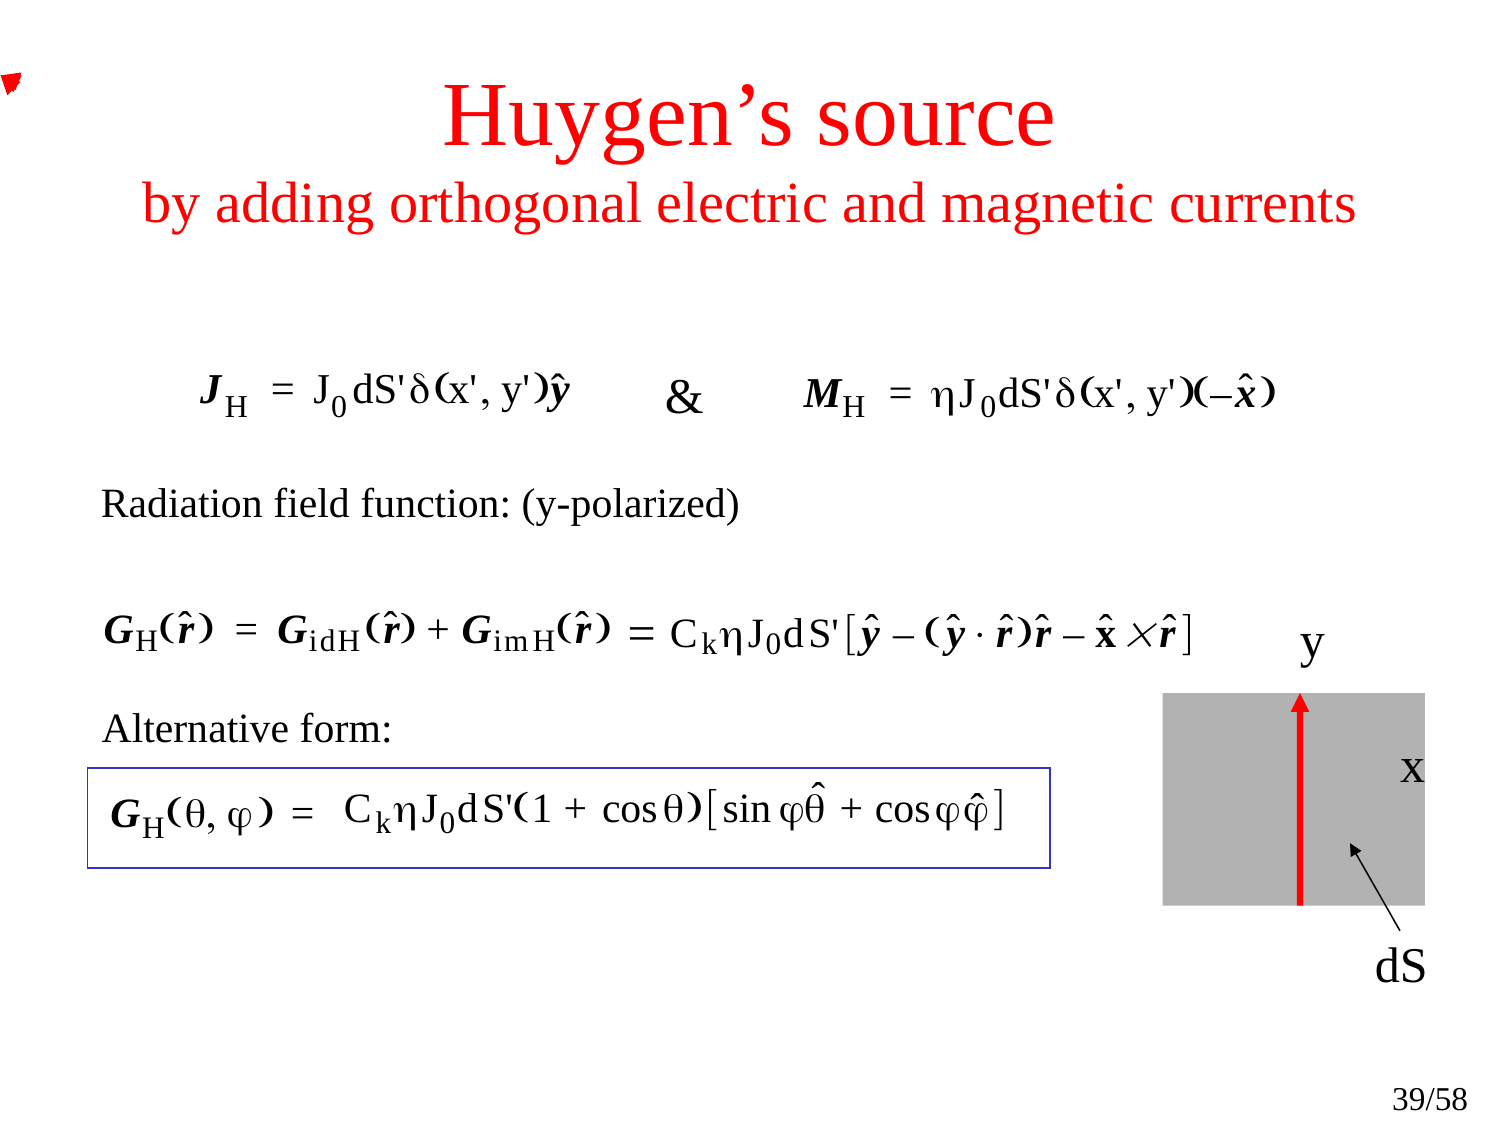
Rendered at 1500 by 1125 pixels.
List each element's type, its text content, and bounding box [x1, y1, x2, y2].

text_box ˆ [178, 598, 192, 649]
text_box + [426, 602, 450, 653]
text_box = [234, 602, 259, 653]
text_box – [893, 605, 915, 656]
text_box – [1063, 605, 1085, 656]
text_box Alternative form: [86, 693, 408, 758]
picture [799, 367, 1285, 429]
text_box x [1385, 724, 1440, 800]
text_box [1350, 843, 1401, 931]
text_box k [701, 623, 718, 661]
text_box Radiation field function: (y-polarized) [85, 468, 756, 533]
picture [199, 367, 576, 429]
text_box ˆ [383, 598, 398, 649]
text_box [ [844, 605, 857, 656]
text_box ˆ [1035, 602, 1050, 653]
text_box y [861, 605, 880, 656]
text_box ˆ [1162, 602, 1177, 653]
text_box i [308, 619, 318, 658]
text_box d [783, 605, 805, 656]
text_box G [277, 602, 308, 653]
text_box ( [364, 602, 381, 653]
text_box × [968, 605, 993, 656]
text_box ) [198, 602, 215, 653]
text_box J [747, 605, 765, 656]
text_box H [135, 619, 158, 658]
text_box d [319, 619, 336, 658]
text_box m [504, 619, 529, 658]
text_box ( [556, 602, 573, 653]
text_box r [996, 605, 1013, 656]
text_box i [493, 619, 503, 658]
text_box ˆ [999, 602, 1014, 653]
text_box G [103, 602, 134, 653]
text_box [1301, 811, 1425, 906]
text_box C [671, 605, 698, 656]
text_box ) [400, 602, 417, 653]
text_box ˆ [574, 598, 589, 649]
text_box r [1035, 605, 1052, 656]
text_box y [1285, 599, 1340, 675]
text_box ´ [1122, 605, 1156, 656]
text_box h [719, 605, 745, 656]
text_box ) [595, 602, 612, 653]
text_box = [612, 593, 671, 668]
text_box ˆ [946, 602, 961, 653]
text_box ( [158, 602, 176, 653]
text_box & [650, 355, 719, 431]
text_box [1293, 693, 1307, 804]
text_box [1162, 812, 1299, 906]
text_box ( [924, 605, 941, 656]
text_box 0 [765, 623, 782, 661]
text_box H [532, 619, 556, 658]
text_box ) [1016, 605, 1033, 656]
text_box G [461, 602, 492, 653]
text_box r [574, 602, 592, 653]
text_box dS [1360, 924, 1443, 1000]
title Huygen’s source by adding orthogonal electric and magnetic currents [112, 49, 1388, 238]
text_box y [946, 605, 966, 656]
text_box S' [808, 605, 840, 656]
text_box ] [1181, 605, 1194, 656]
text_box ˆ [865, 602, 879, 653]
text_box [1301, 693, 1425, 805]
text_box r [1159, 605, 1176, 656]
text_box r [383, 602, 400, 653]
text_box r [178, 602, 195, 653]
text_box [1162, 693, 1299, 805]
text_box [87, 768, 1050, 869]
text_box x [1095, 605, 1117, 656]
text_box ˆ [1098, 602, 1113, 653]
text_box H [337, 619, 361, 658]
